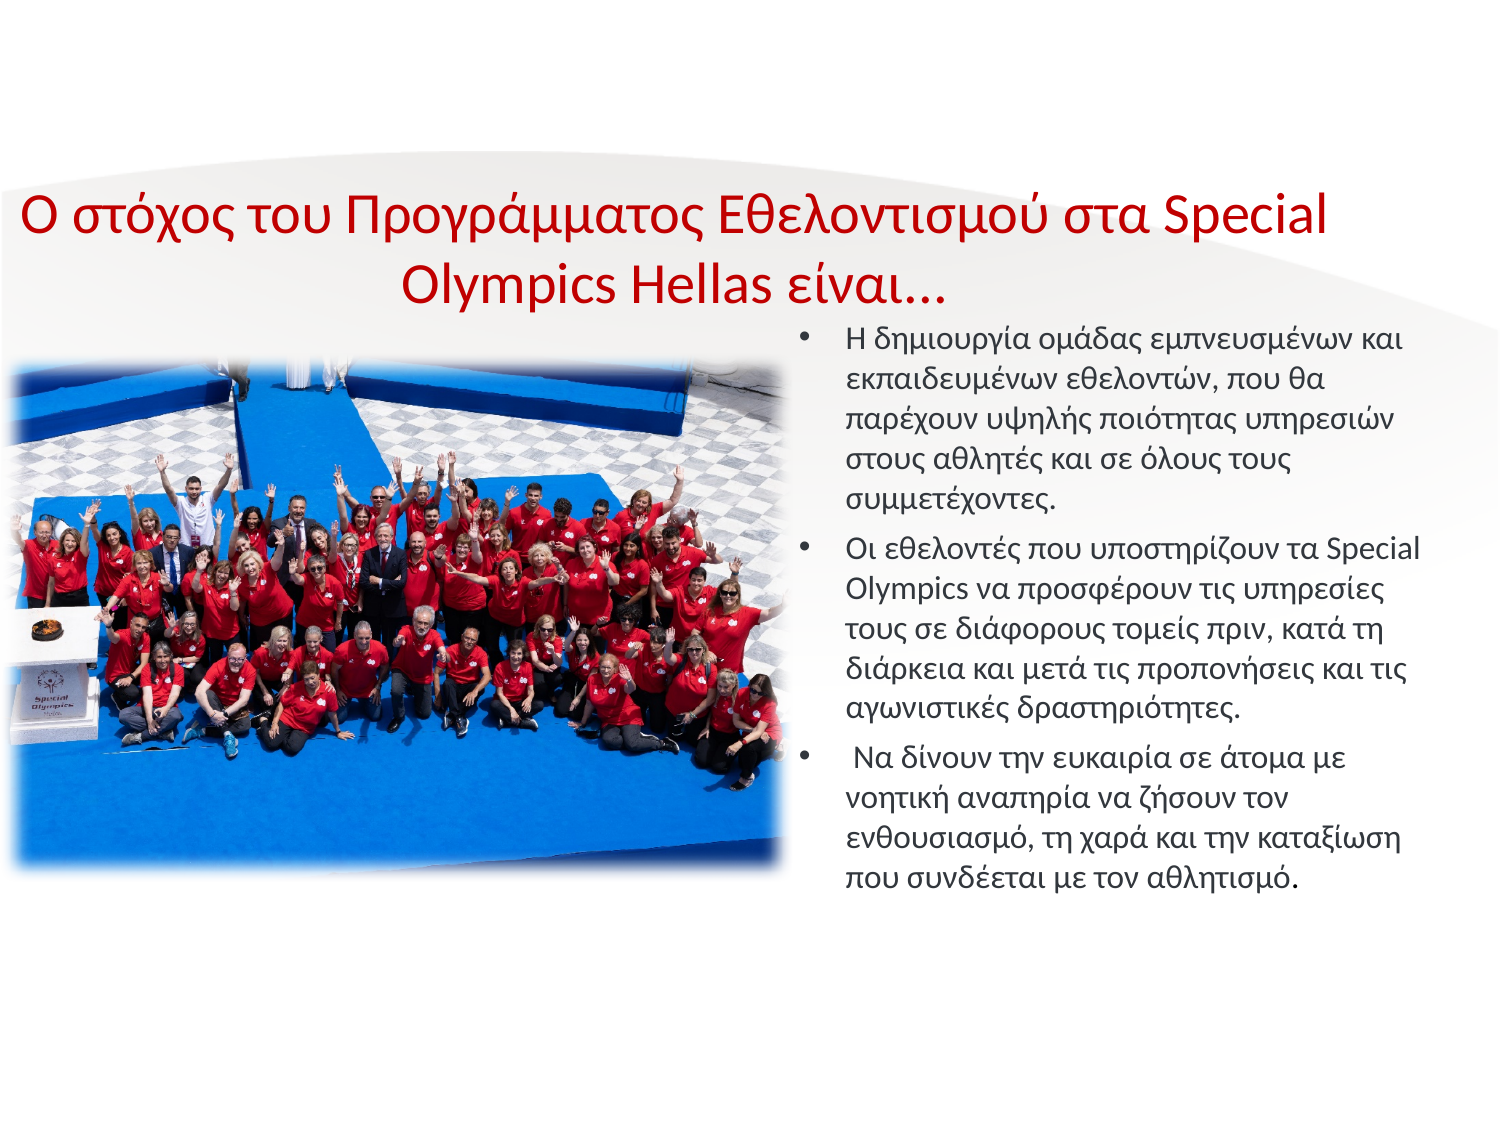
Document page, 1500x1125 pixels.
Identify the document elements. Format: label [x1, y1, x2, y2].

picture [0, 151, 1500, 1085]
